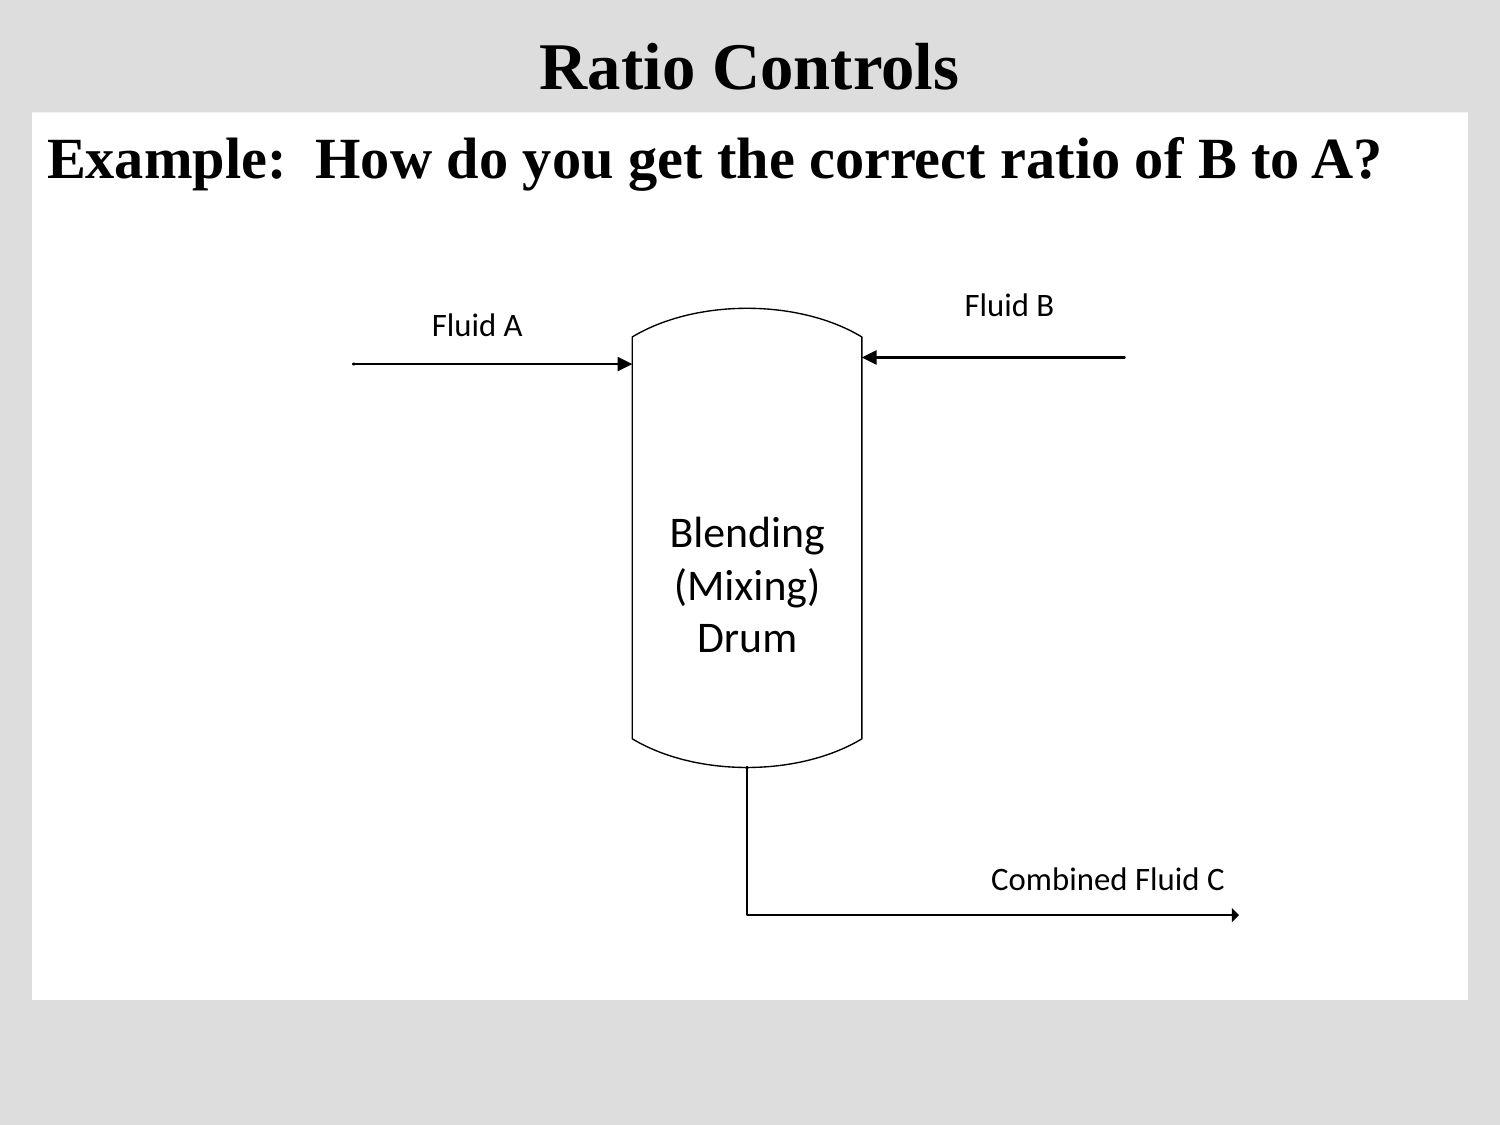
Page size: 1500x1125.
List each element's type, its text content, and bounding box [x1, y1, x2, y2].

subtitle Example: How do you get the correct ratio of B to A? [32, 112, 1468, 1000]
title Ratio Controls [43, 12, 1457, 112]
picture [349, 279, 1242, 925]
